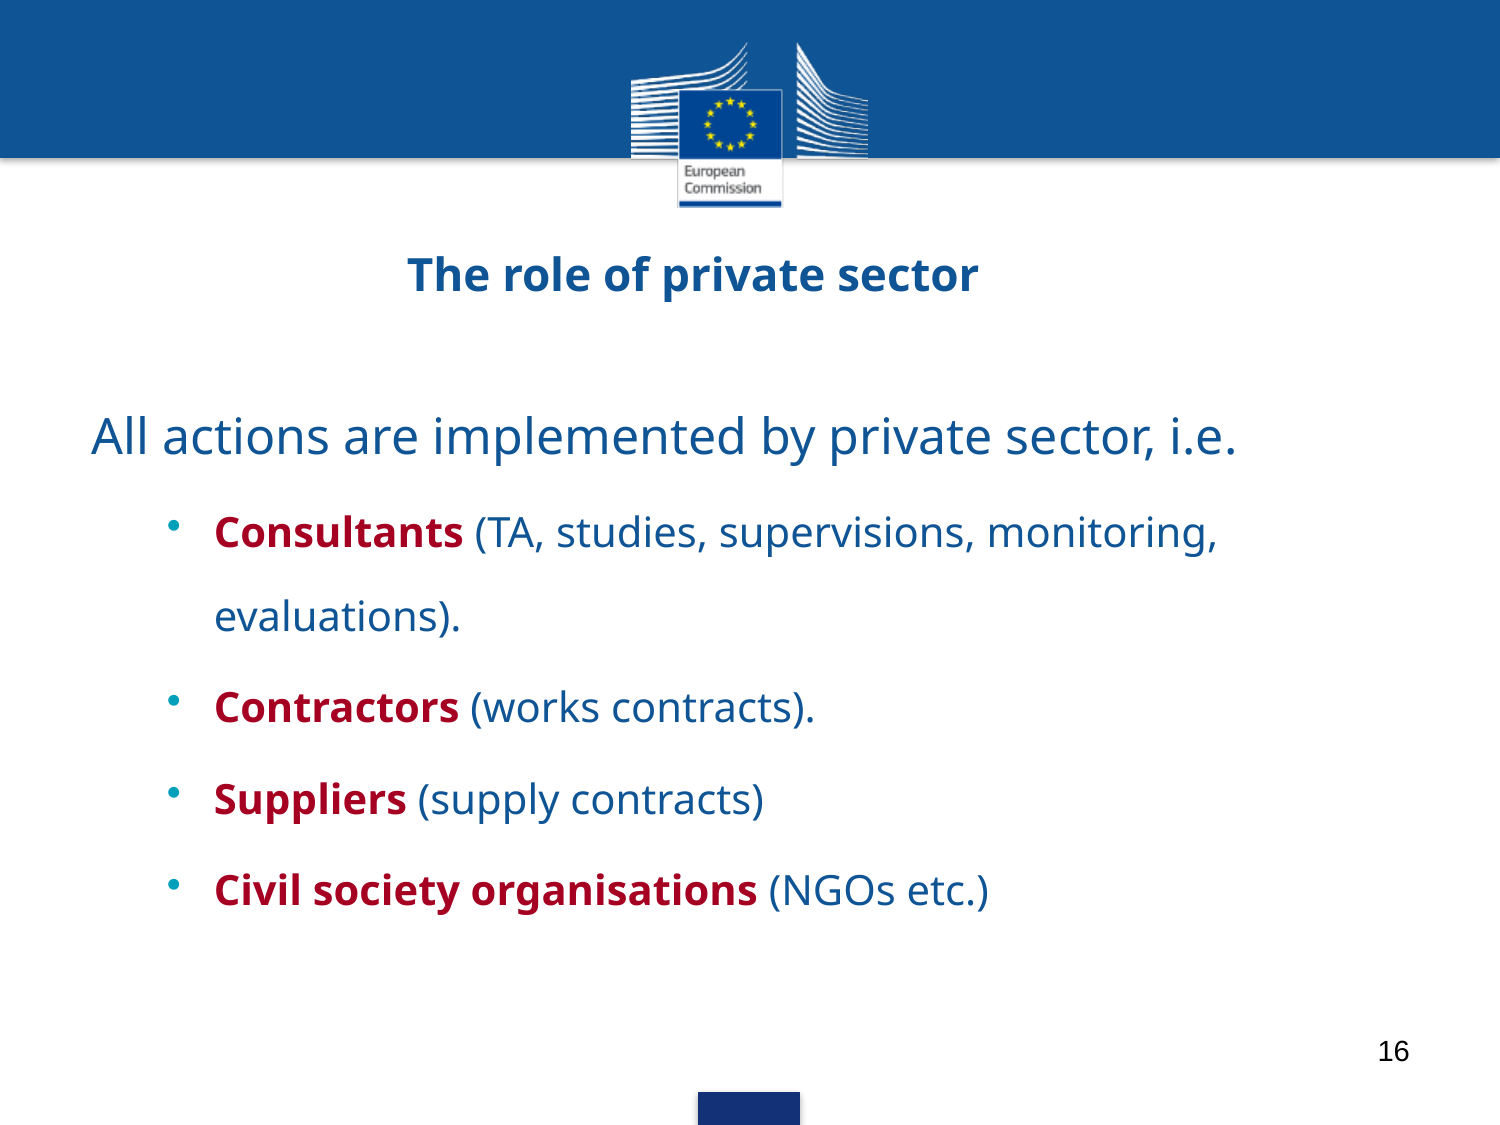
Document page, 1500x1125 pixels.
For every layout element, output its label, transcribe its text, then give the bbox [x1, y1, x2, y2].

title The role of private sector [183, 196, 1211, 350]
picture [631, 42, 868, 196]
list All actions are implemented by private sector, i.e. Consultants (TA, studies, supervisions, monitoring, evaluations). Contractors (works contracts). Suppliers (supply contracts) Civil society organisations (NGOs etc.) [76, 373, 1427, 965]
slide_number 16 [1074, 1024, 1425, 1103]
